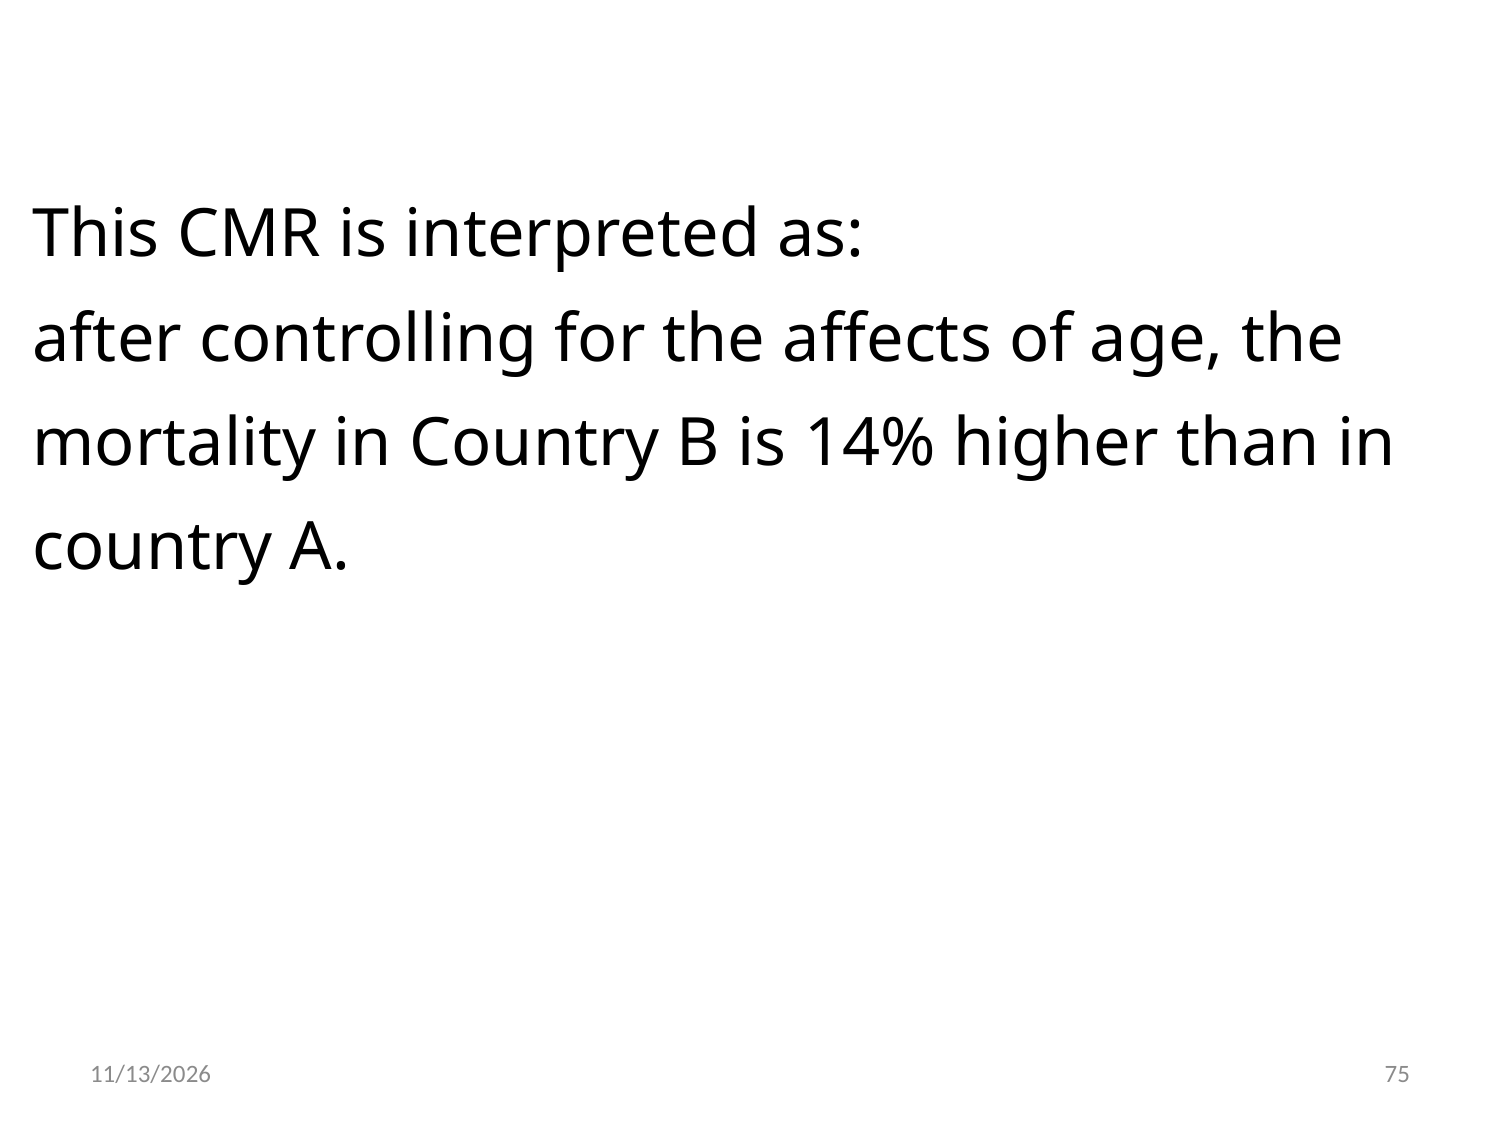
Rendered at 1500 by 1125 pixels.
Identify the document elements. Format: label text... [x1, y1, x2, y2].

slide_number 75 [1074, 1042, 1425, 1103]
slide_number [75, 1042, 425, 1103]
text_box This CMR is interpreted as: after controlling for the affects of age, the mortality in Country B is 14% higher than in country A. [17, 54, 1471, 591]
